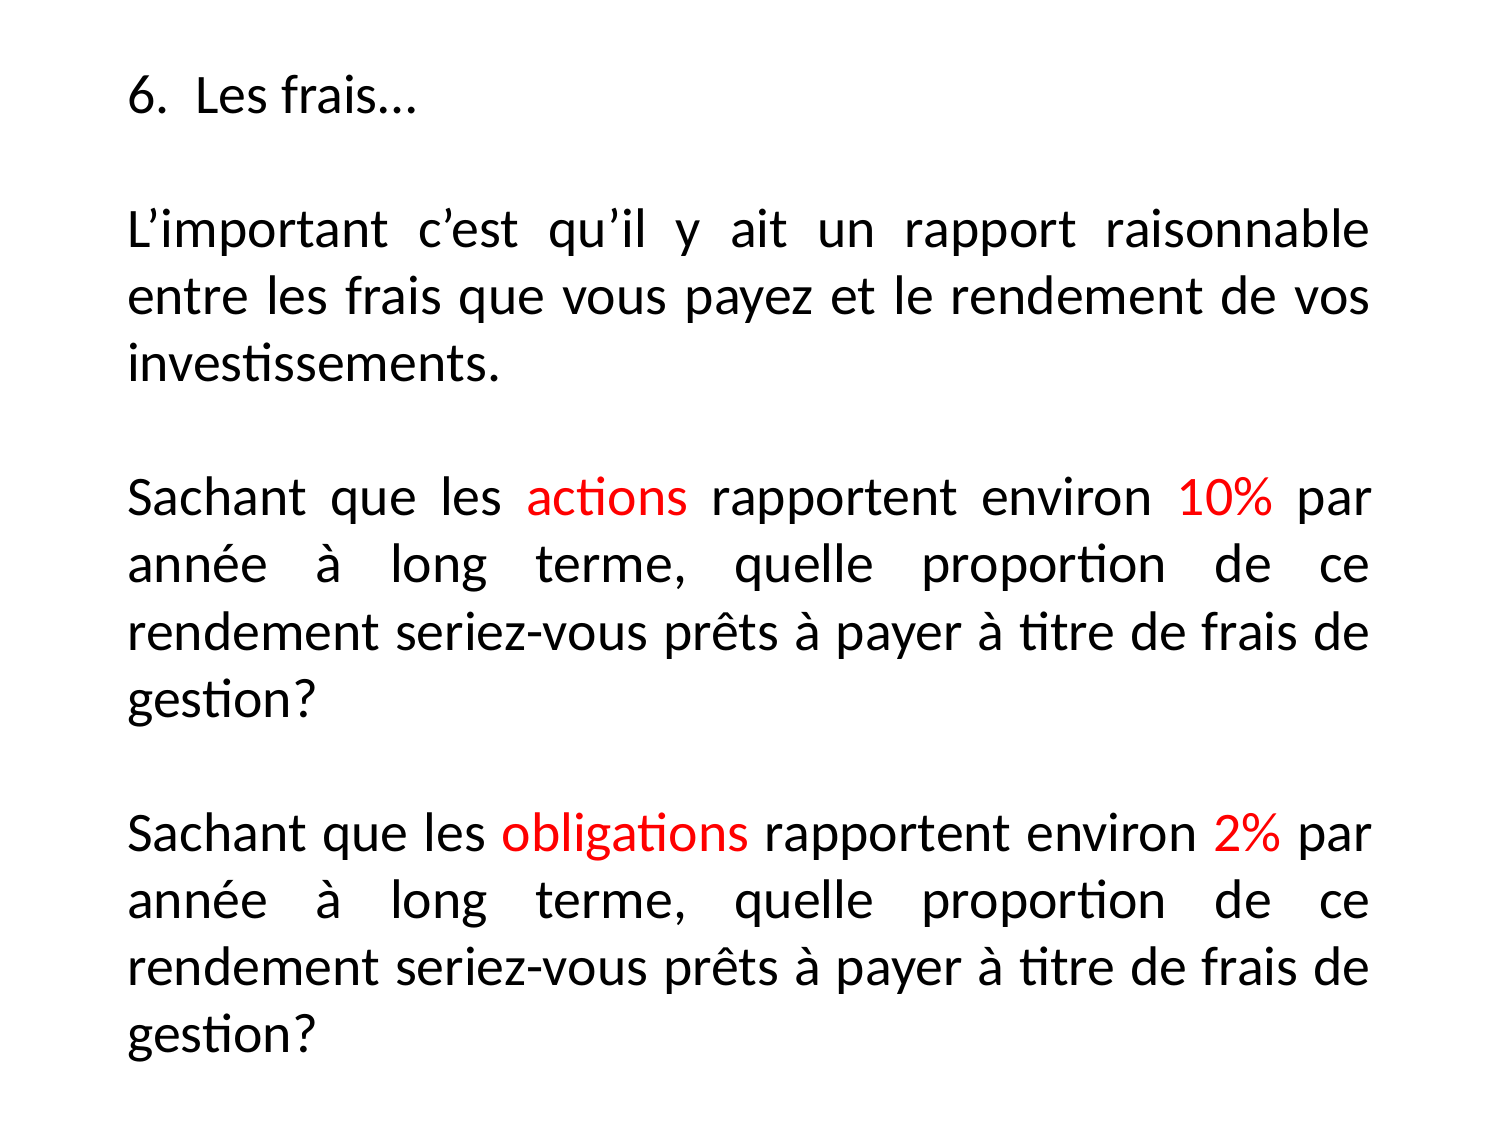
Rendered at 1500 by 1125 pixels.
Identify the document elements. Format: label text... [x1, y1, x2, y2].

text_box 6. Les frais… L’important c’est qu’il y ait un rapport raisonnable entre les frais que vous payez et le rendement de vos investissements. Sachant que les actions rapportent environ 10% par année à long terme, quelle proportion de ce rendement seriez-vous prêts à payer à titre de frais de gestion? Sachant que les obligations rapportent environ 2% par année à long terme, quelle proportion de ce rendement seriez-vous prêts à payer à titre de frais de gestion? [112, 50, 1388, 1075]
